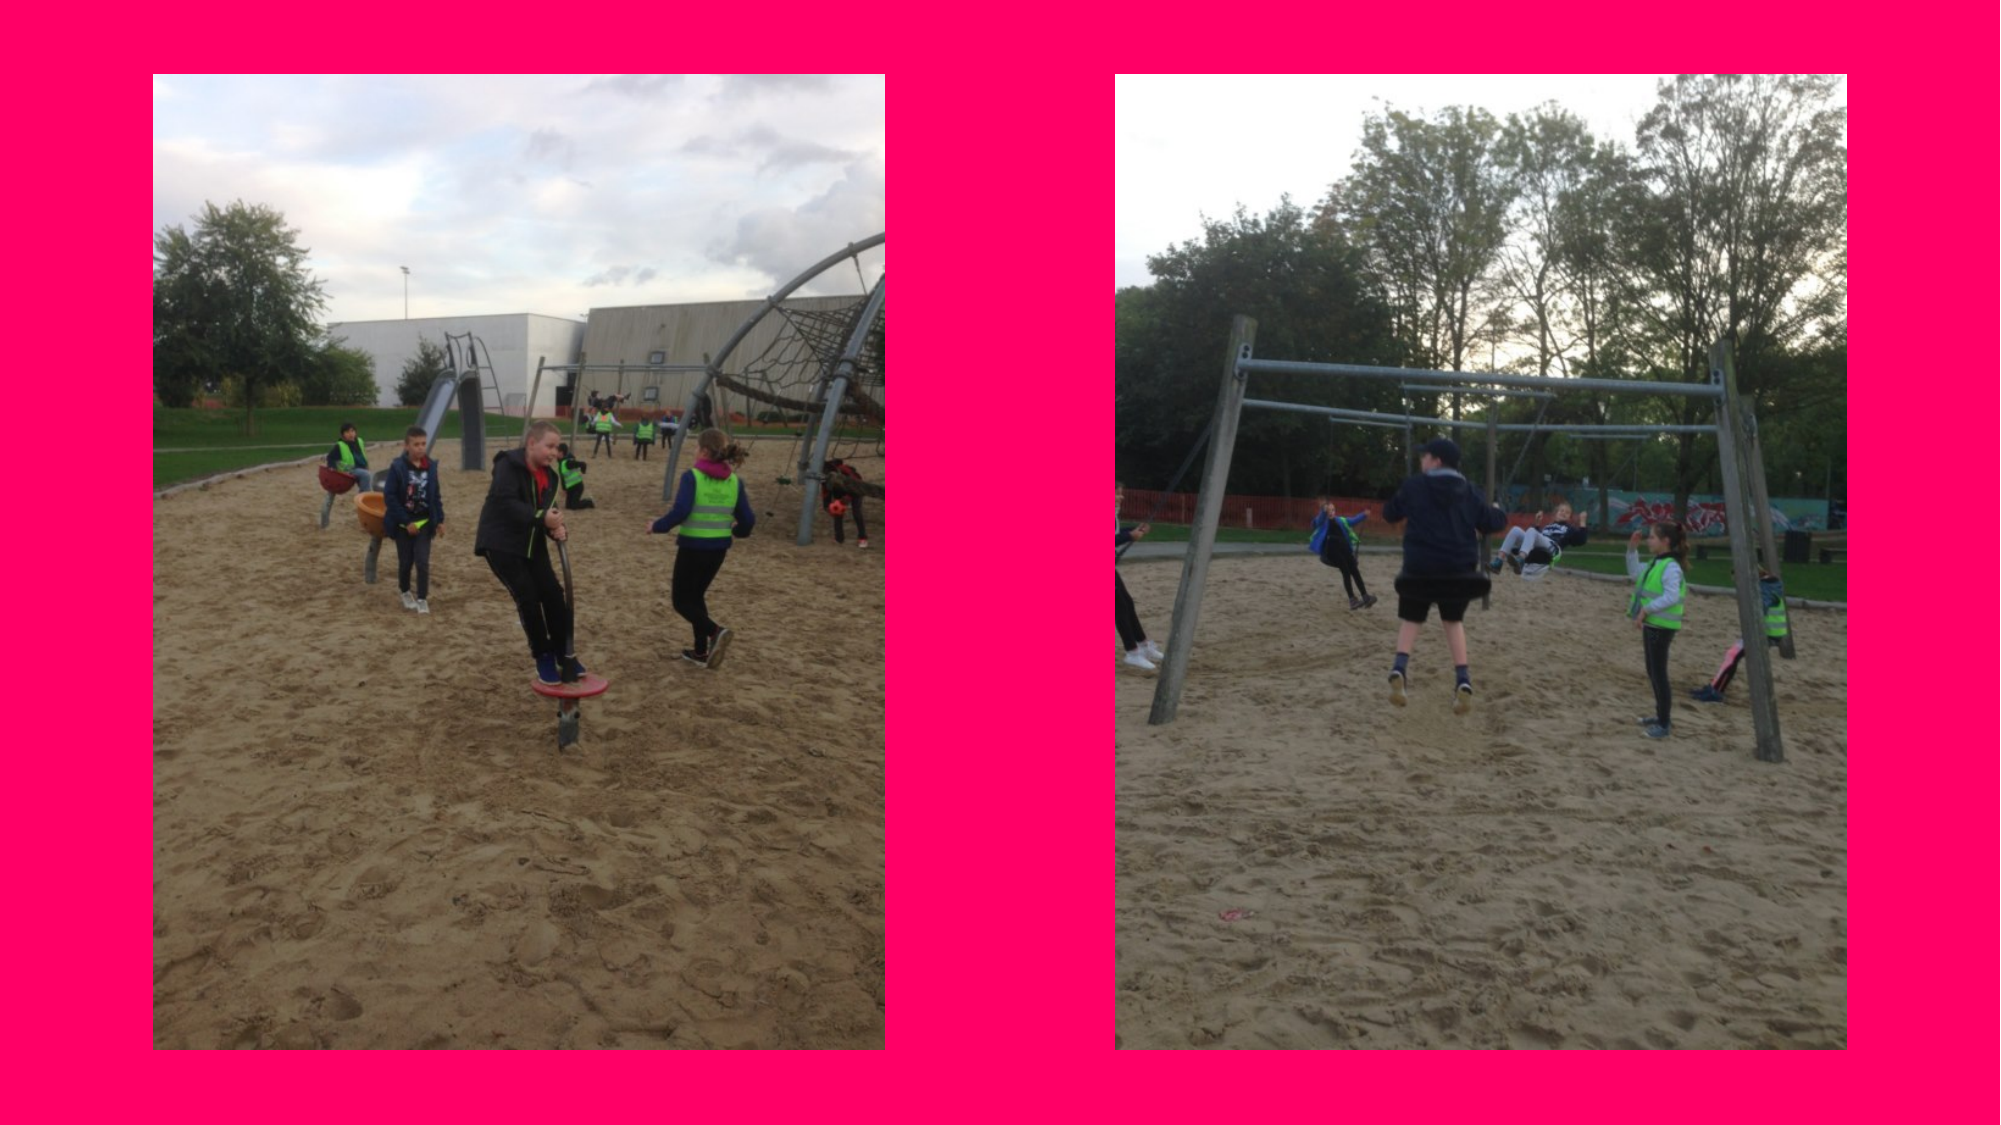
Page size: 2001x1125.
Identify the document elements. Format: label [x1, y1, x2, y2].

picture [1115, 74, 1847, 1050]
picture [153, 74, 885, 1050]
